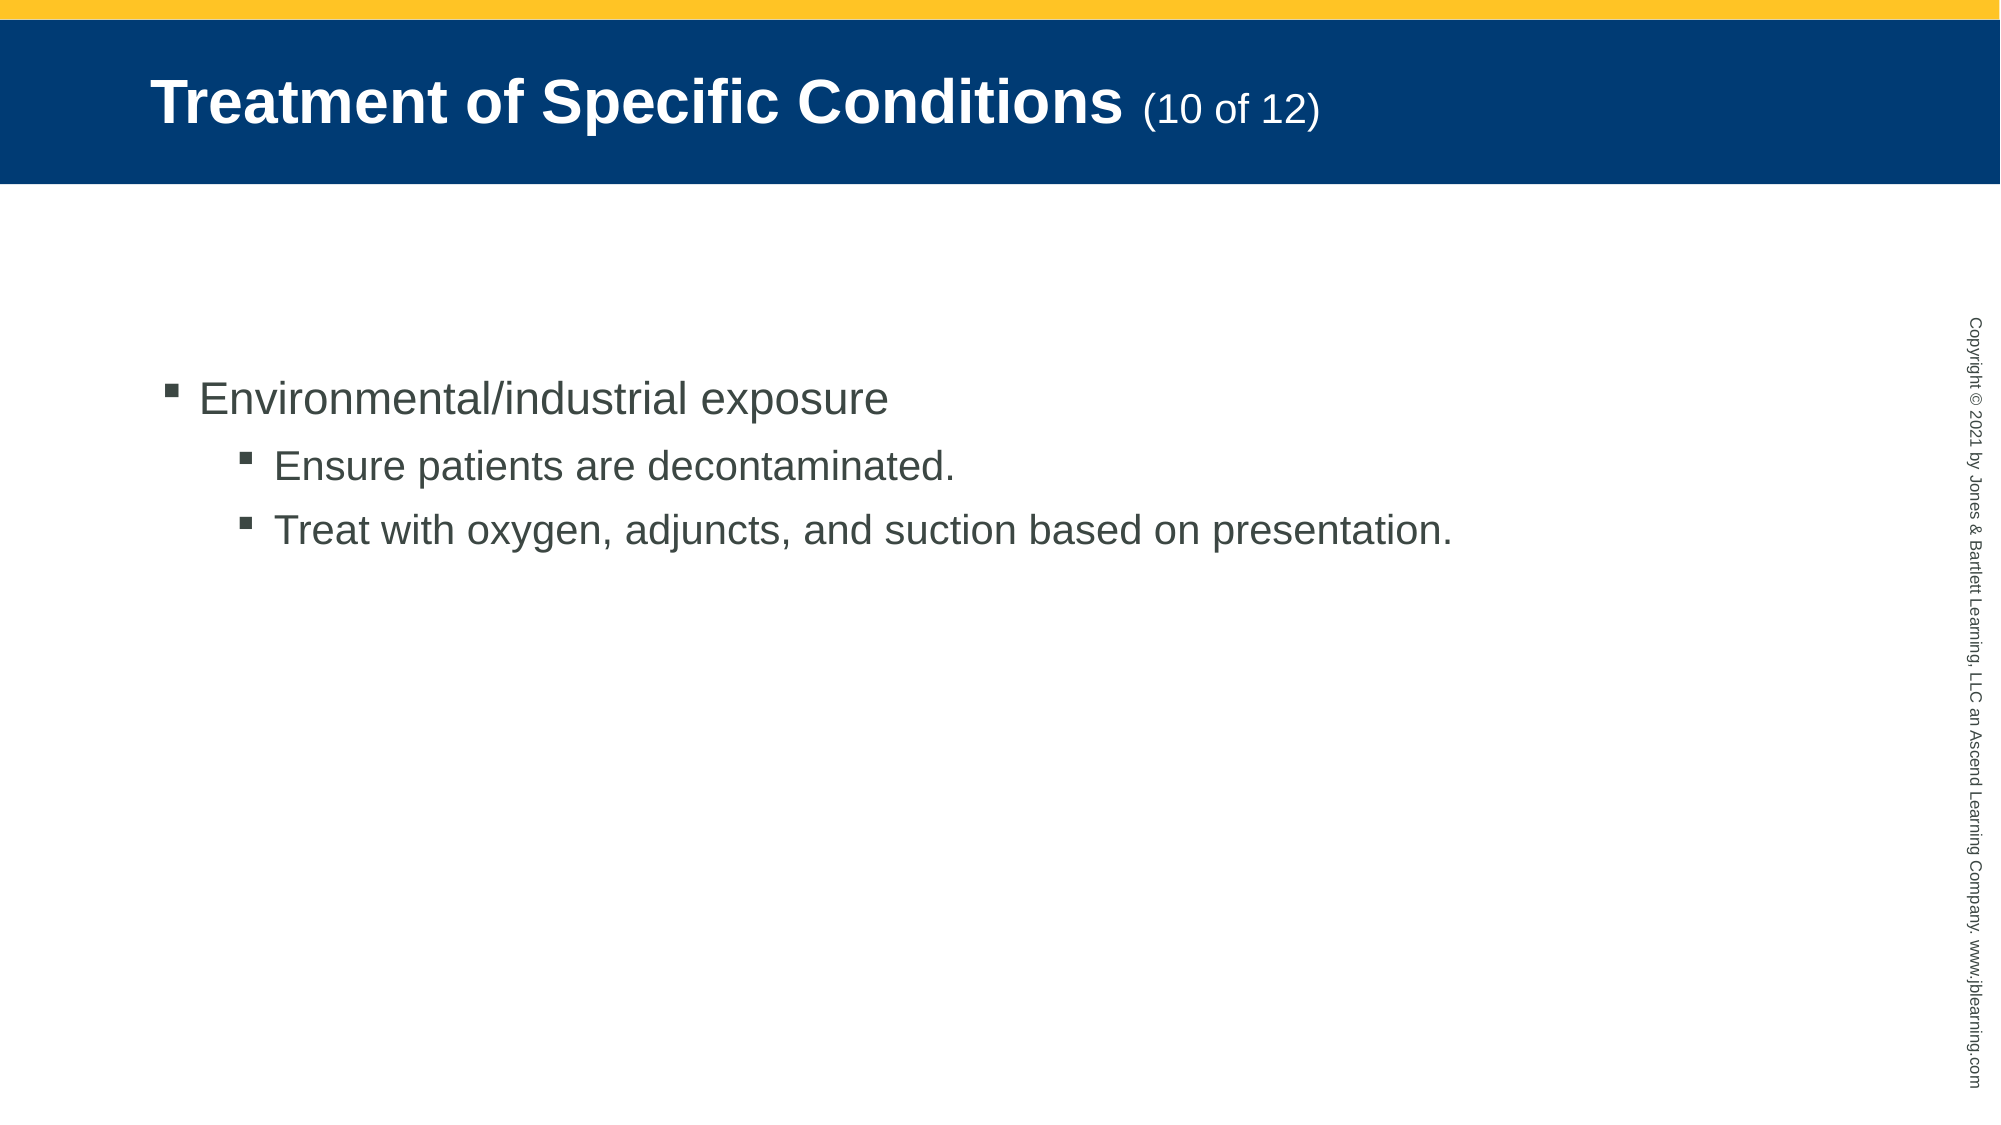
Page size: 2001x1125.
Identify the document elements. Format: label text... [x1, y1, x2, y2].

title Treatment of Specific Conditions (10 of 12) [0, 19, 2000, 185]
list Environmental/industrial exposure Ensure patients are decontaminated. Treat with oxygen, adjuncts, and suction based on presentation. [146, 361, 1859, 1016]
